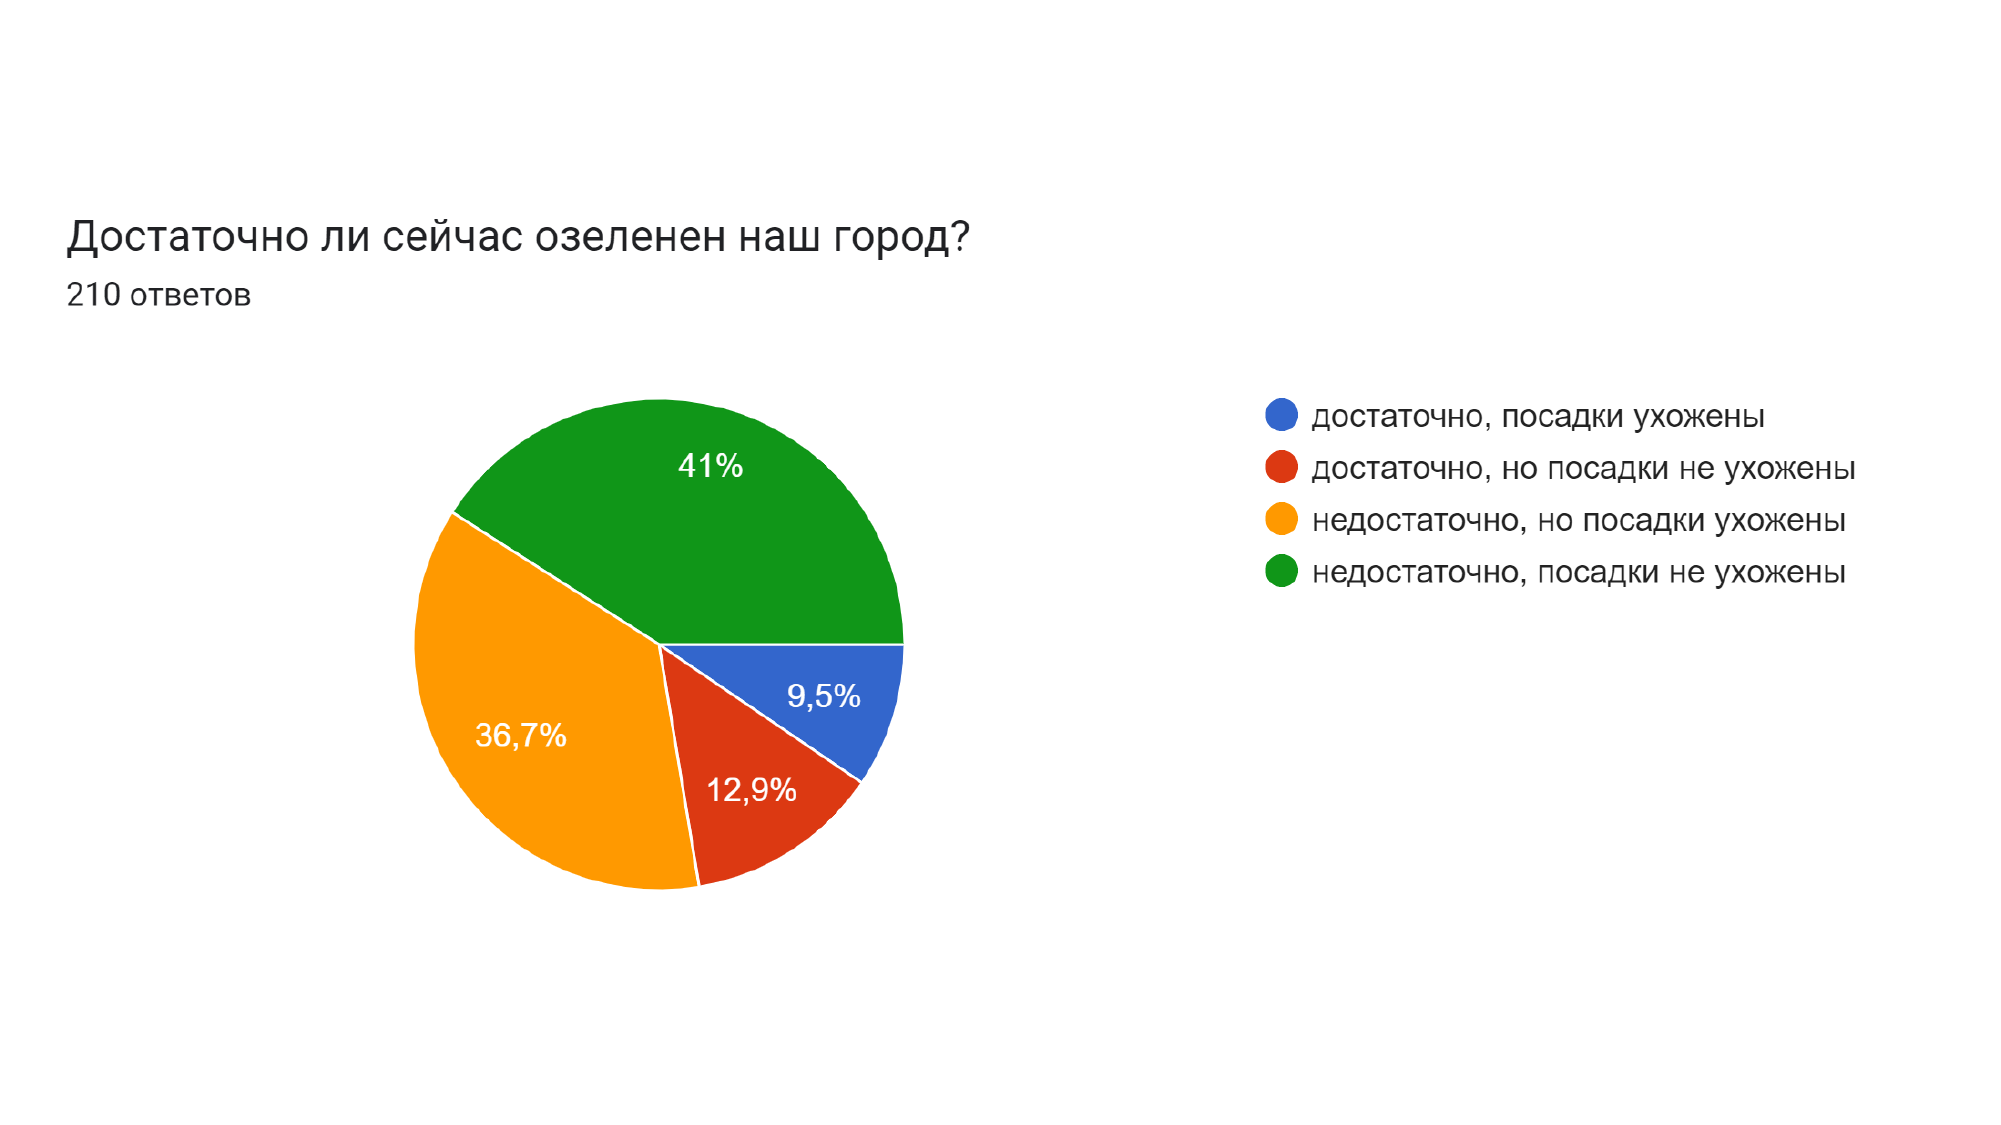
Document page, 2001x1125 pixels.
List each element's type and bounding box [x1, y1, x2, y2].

picture [0, 141, 2000, 984]
